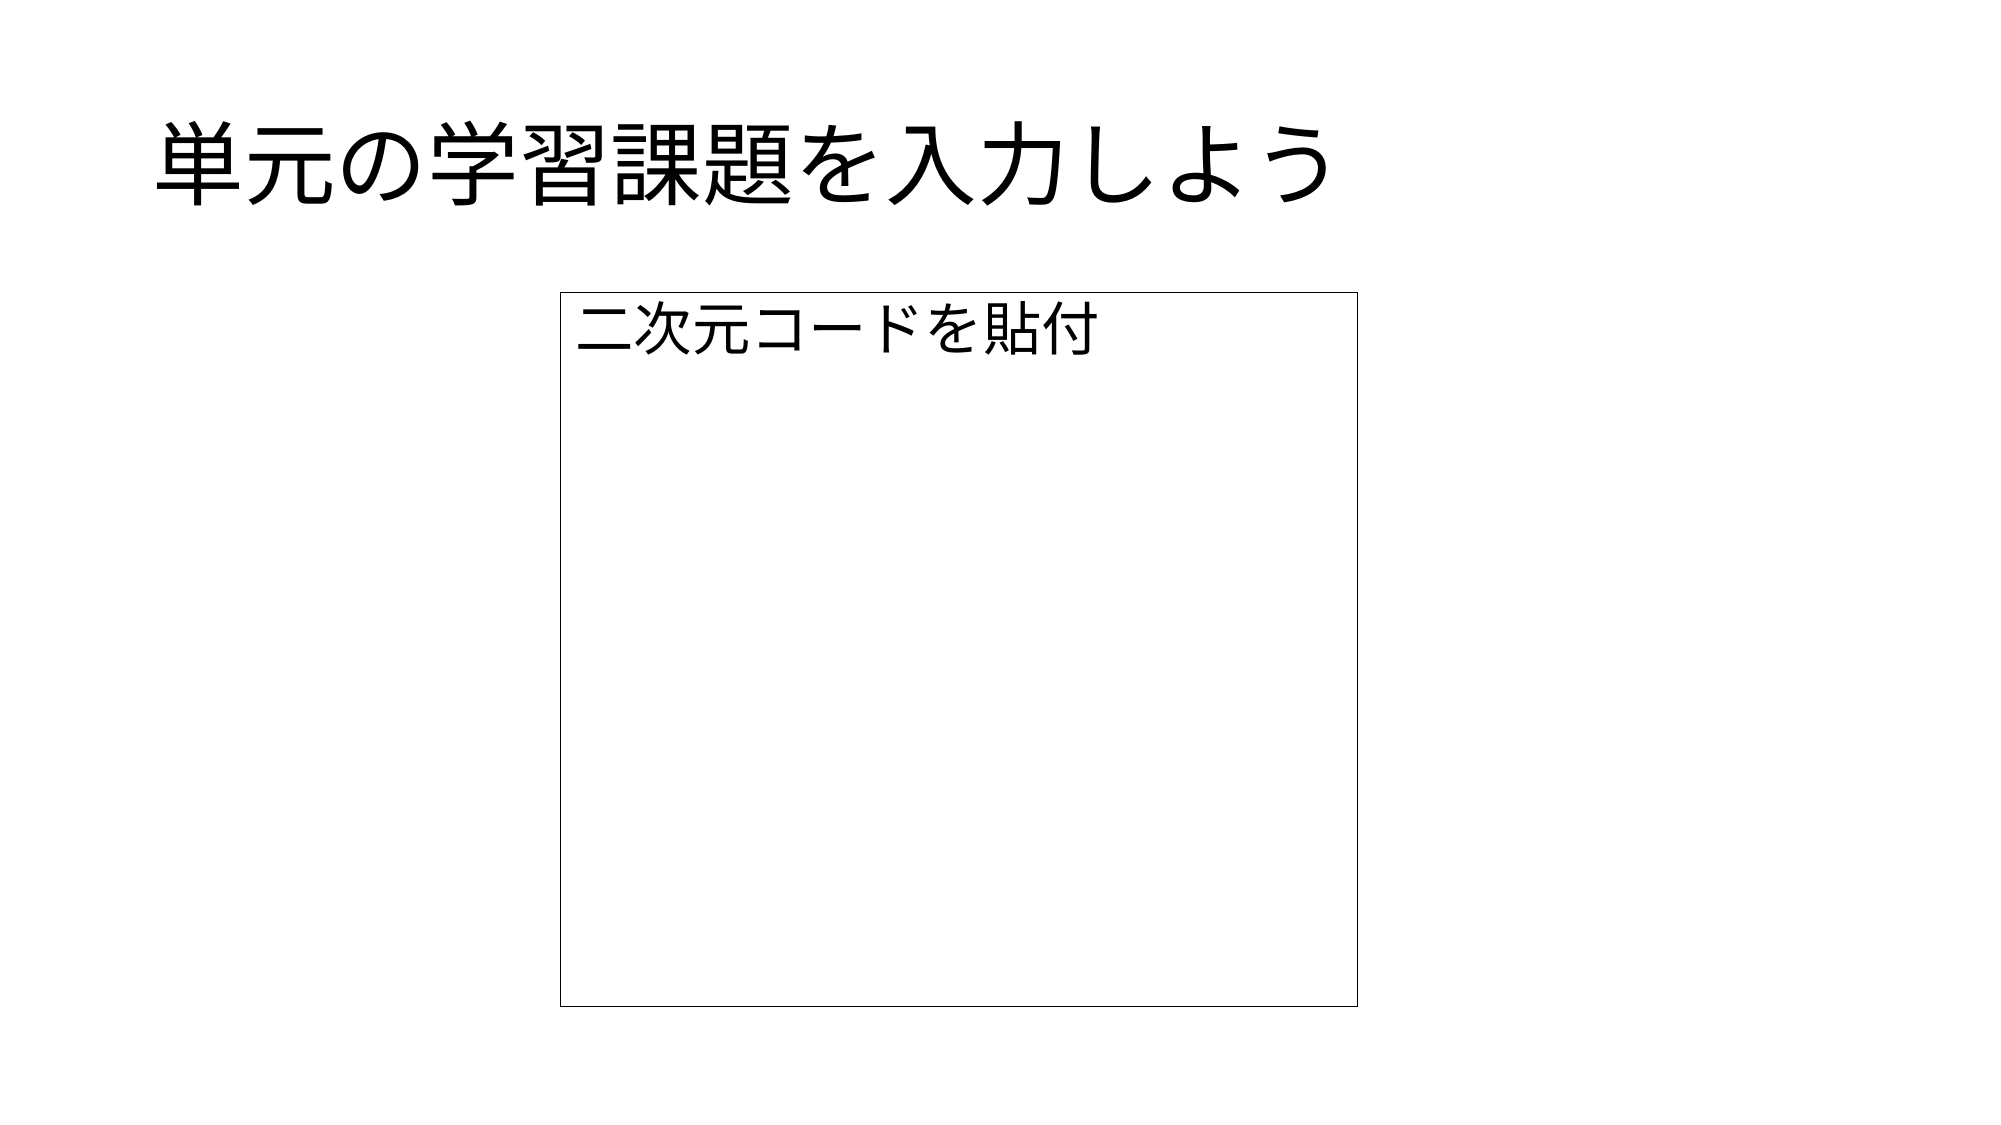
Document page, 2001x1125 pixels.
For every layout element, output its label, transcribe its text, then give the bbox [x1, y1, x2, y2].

list 二次元コードを貼付 [560, 292, 1358, 1007]
title 単元の学習課題を入力しよう [137, 59, 1863, 278]
